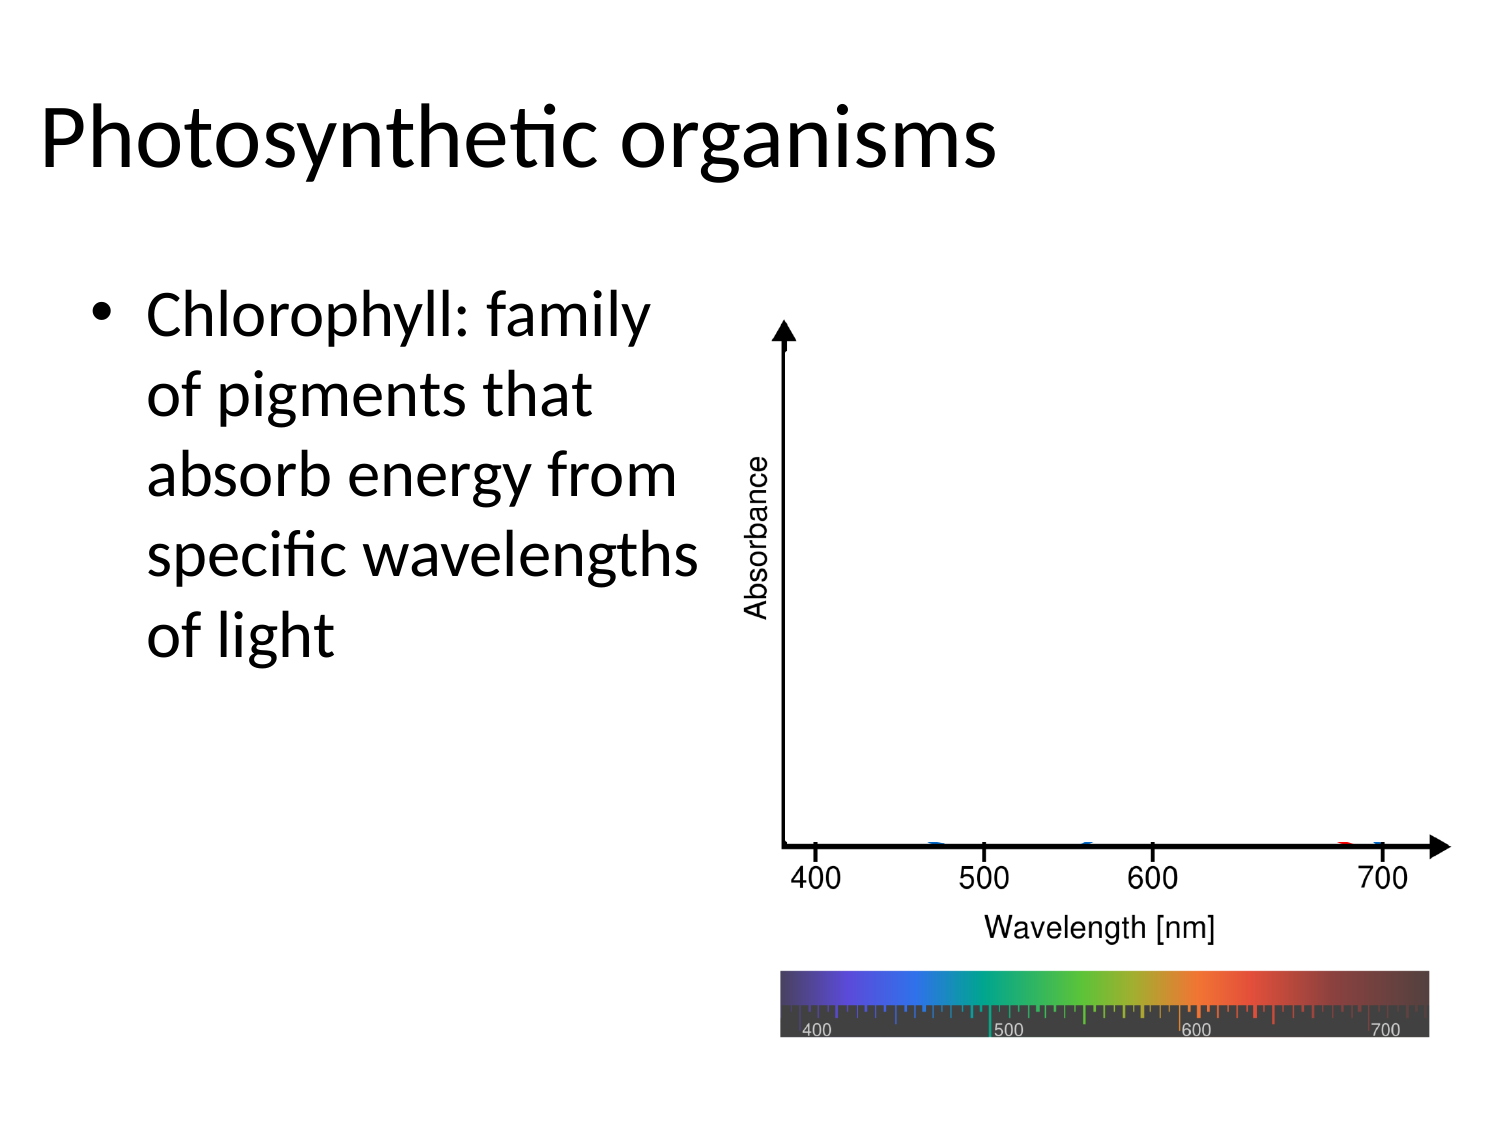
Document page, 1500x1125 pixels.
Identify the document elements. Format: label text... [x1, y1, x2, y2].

picture [727, 279, 1482, 1051]
title Photosynthetic organisms [24, 37, 1375, 225]
list Chlorophyll: family of pigments that absorb energy from specific wavelengths of light [75, 262, 728, 1075]
